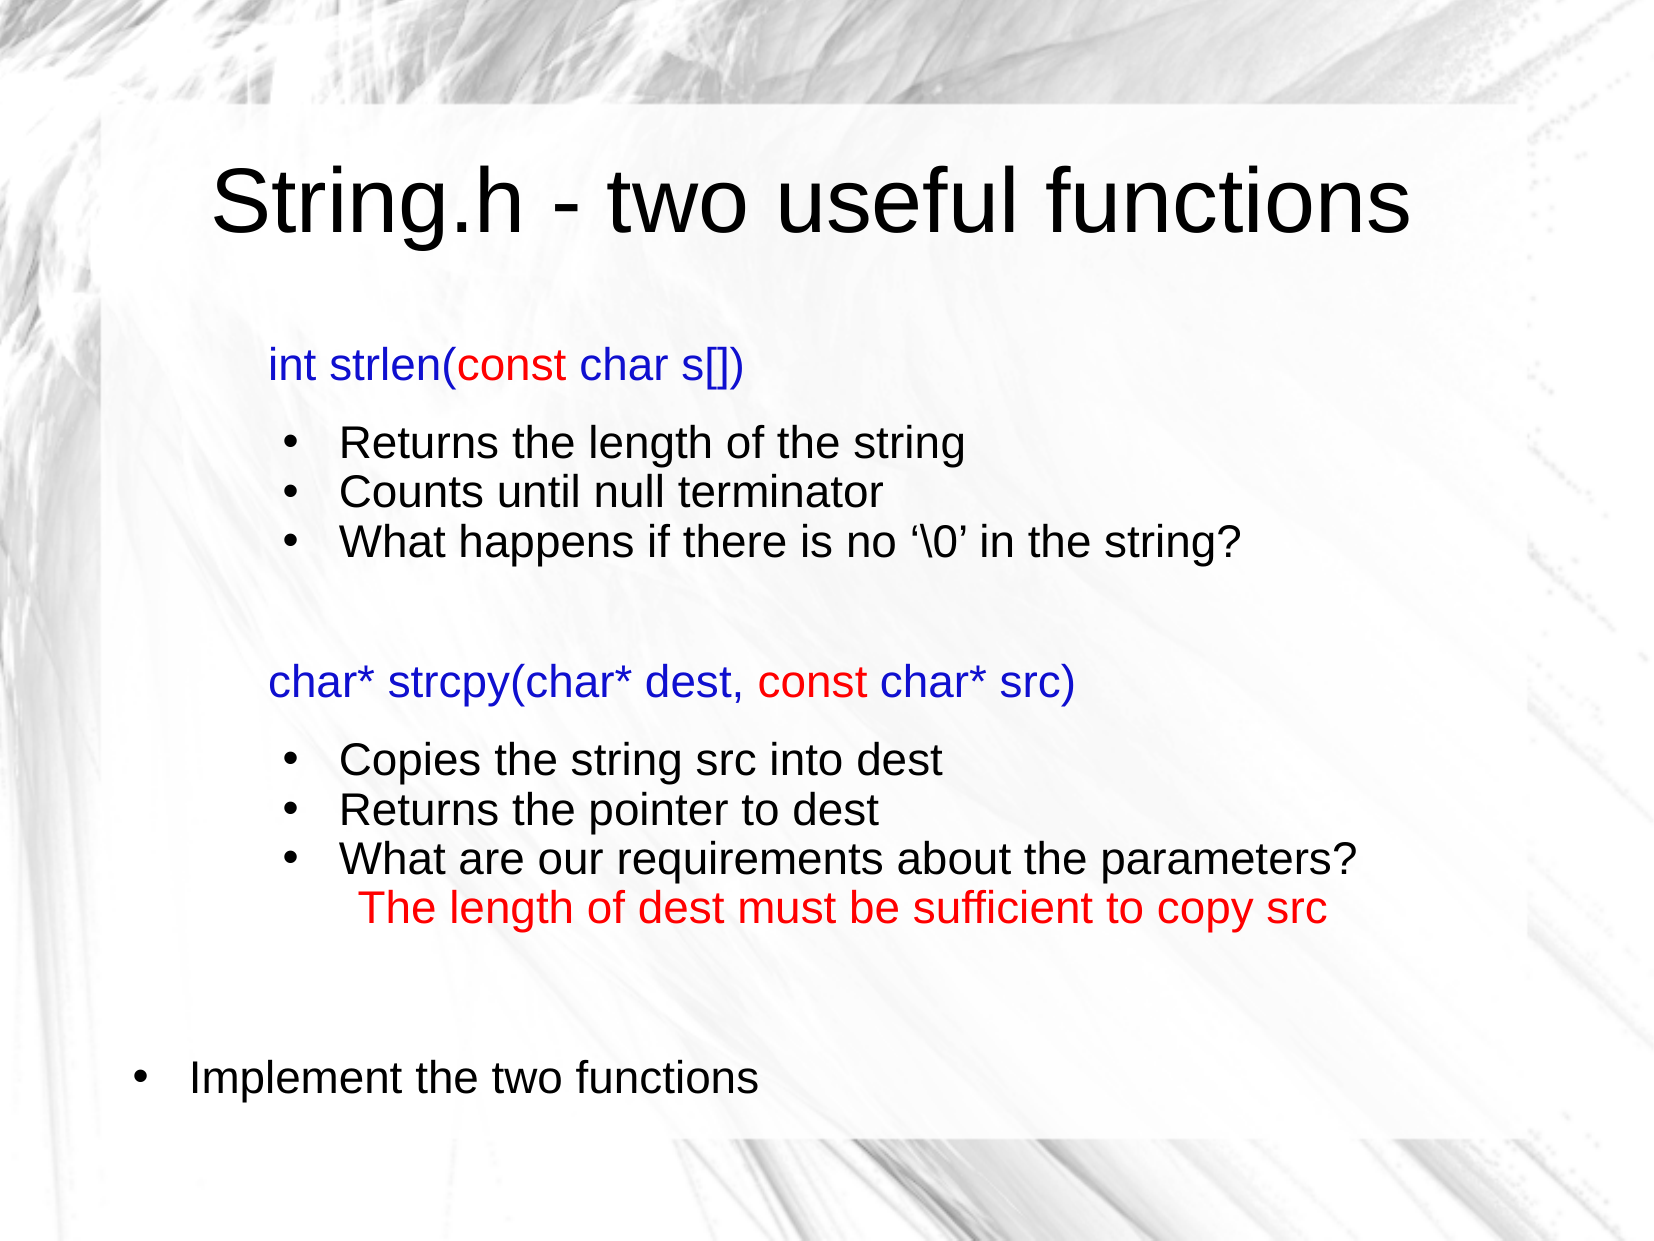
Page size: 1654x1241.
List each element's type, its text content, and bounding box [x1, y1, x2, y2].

title String.h - two useful functions [118, 93, 1506, 299]
picture [0, 0, 1654, 1241]
list int strlen(const char s[]) Returns the length of the string Counts until null terminator What happens if there is no ‘\0’ in the string? char* strcpy(char* dest, const char* src) Copies the string src into dest Returns the pointer to dest What are our requirements about the parameters? The length of dest must be sufficient to copy src Implement the two functions [118, 334, 1571, 1123]
